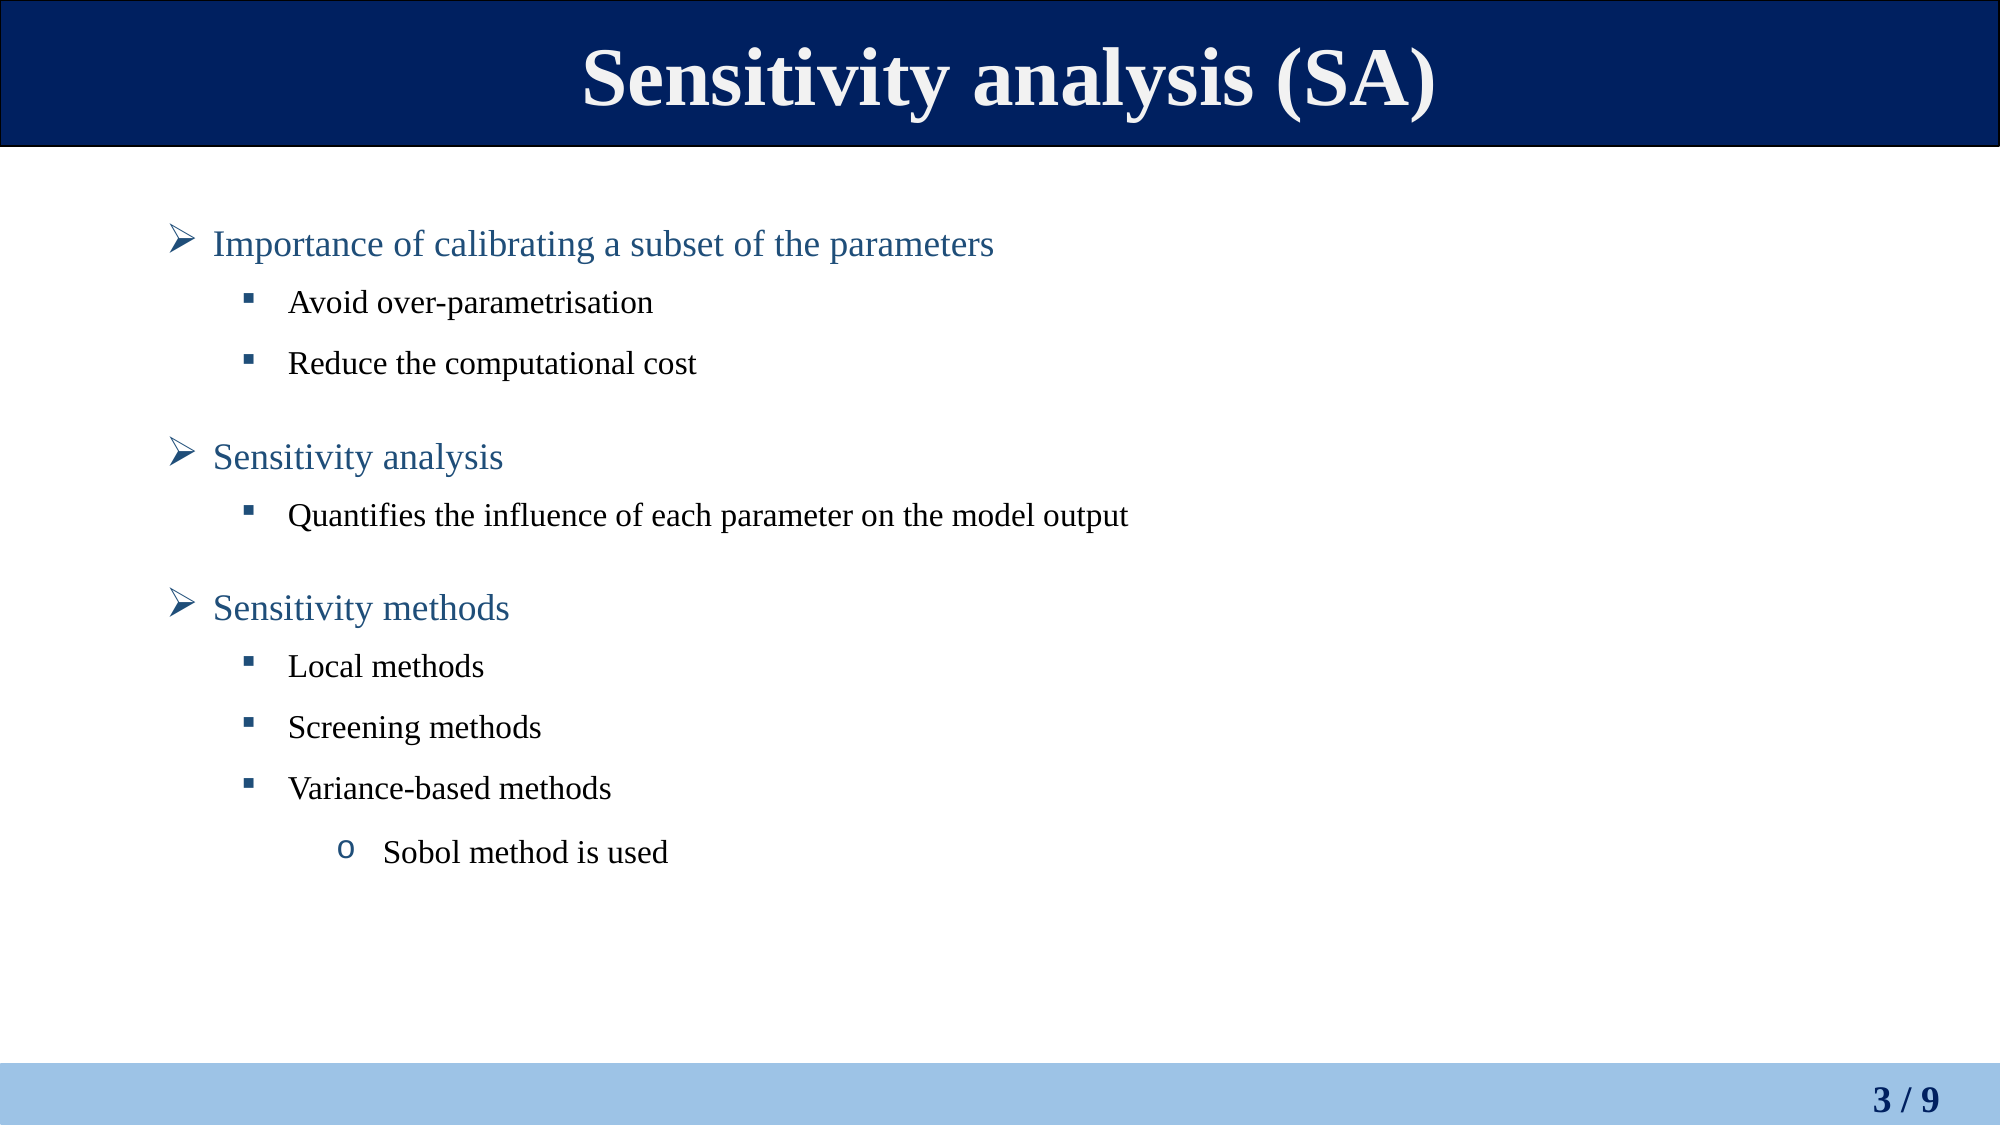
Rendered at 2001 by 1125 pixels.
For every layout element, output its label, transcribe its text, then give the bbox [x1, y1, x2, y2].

table_cell Reduce the computational cost [151, 338, 1826, 398]
text_box [0, 0, 1999, 147]
table_cell Avoid over-parametrisation [151, 277, 1826, 338]
table_header Sensitivity methods [152, 580, 1484, 637]
text_box 3 / 9 [1858, 1067, 2000, 1125]
text_box Sensitivity analysis (SA) [545, 15, 1454, 130]
table_cell Screening methods [152, 702, 1484, 761]
text_box [0, 1063, 2000, 1125]
table_header Importance of calibrating a subset of the parameters [151, 216, 1826, 277]
table_cell Local methods [152, 643, 1484, 700]
table_header Sensitivity analysis [152, 429, 1484, 486]
table_cell Quantifies the influence of each parameter on the model output [152, 492, 1484, 549]
text_box Sobol method is used [246, 822, 685, 878]
table_cell Variance-based methods [152, 763, 1484, 822]
